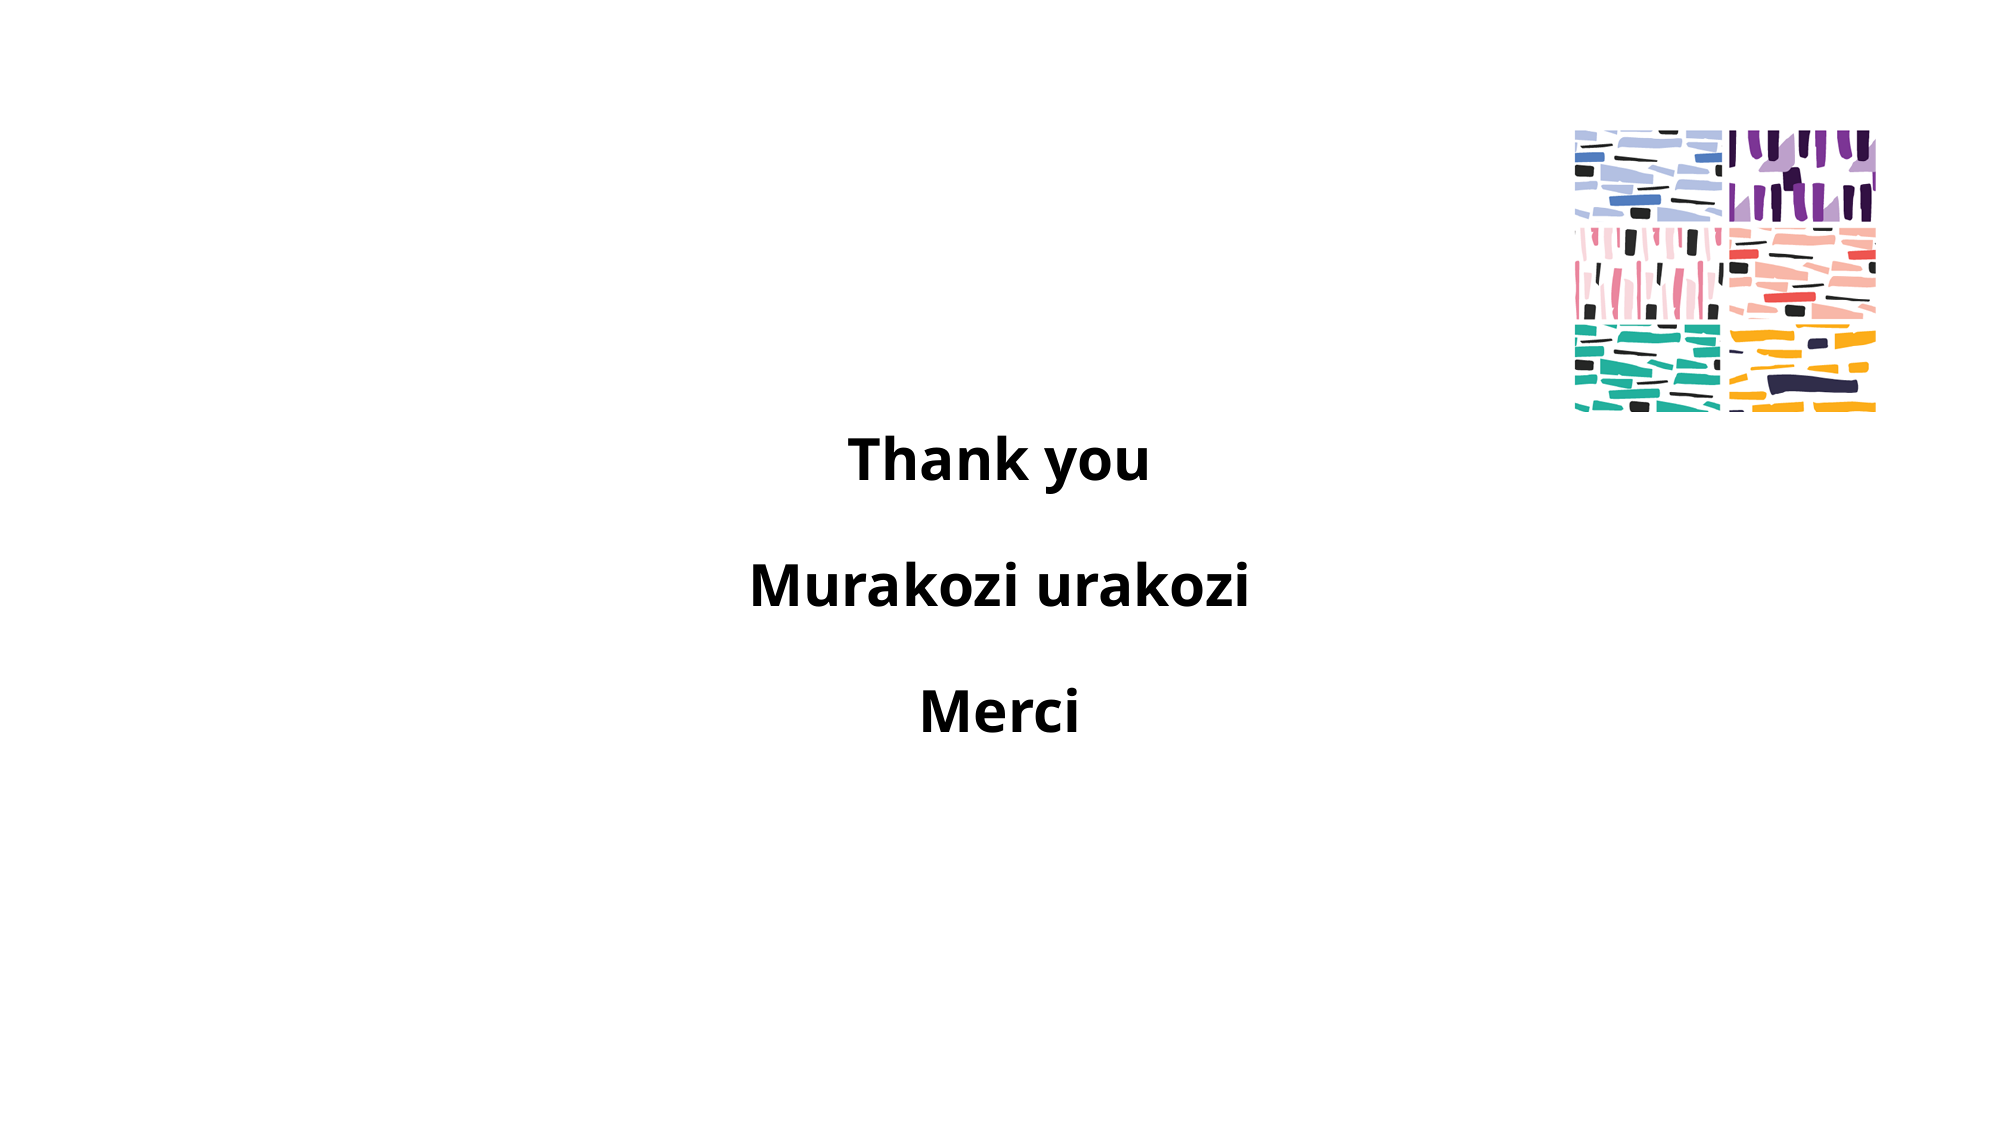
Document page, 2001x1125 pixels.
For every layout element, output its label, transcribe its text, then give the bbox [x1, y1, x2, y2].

title Thank you Murakozi urakozi Merci [0, 478, 2000, 696]
picture [1573, 126, 1876, 412]
